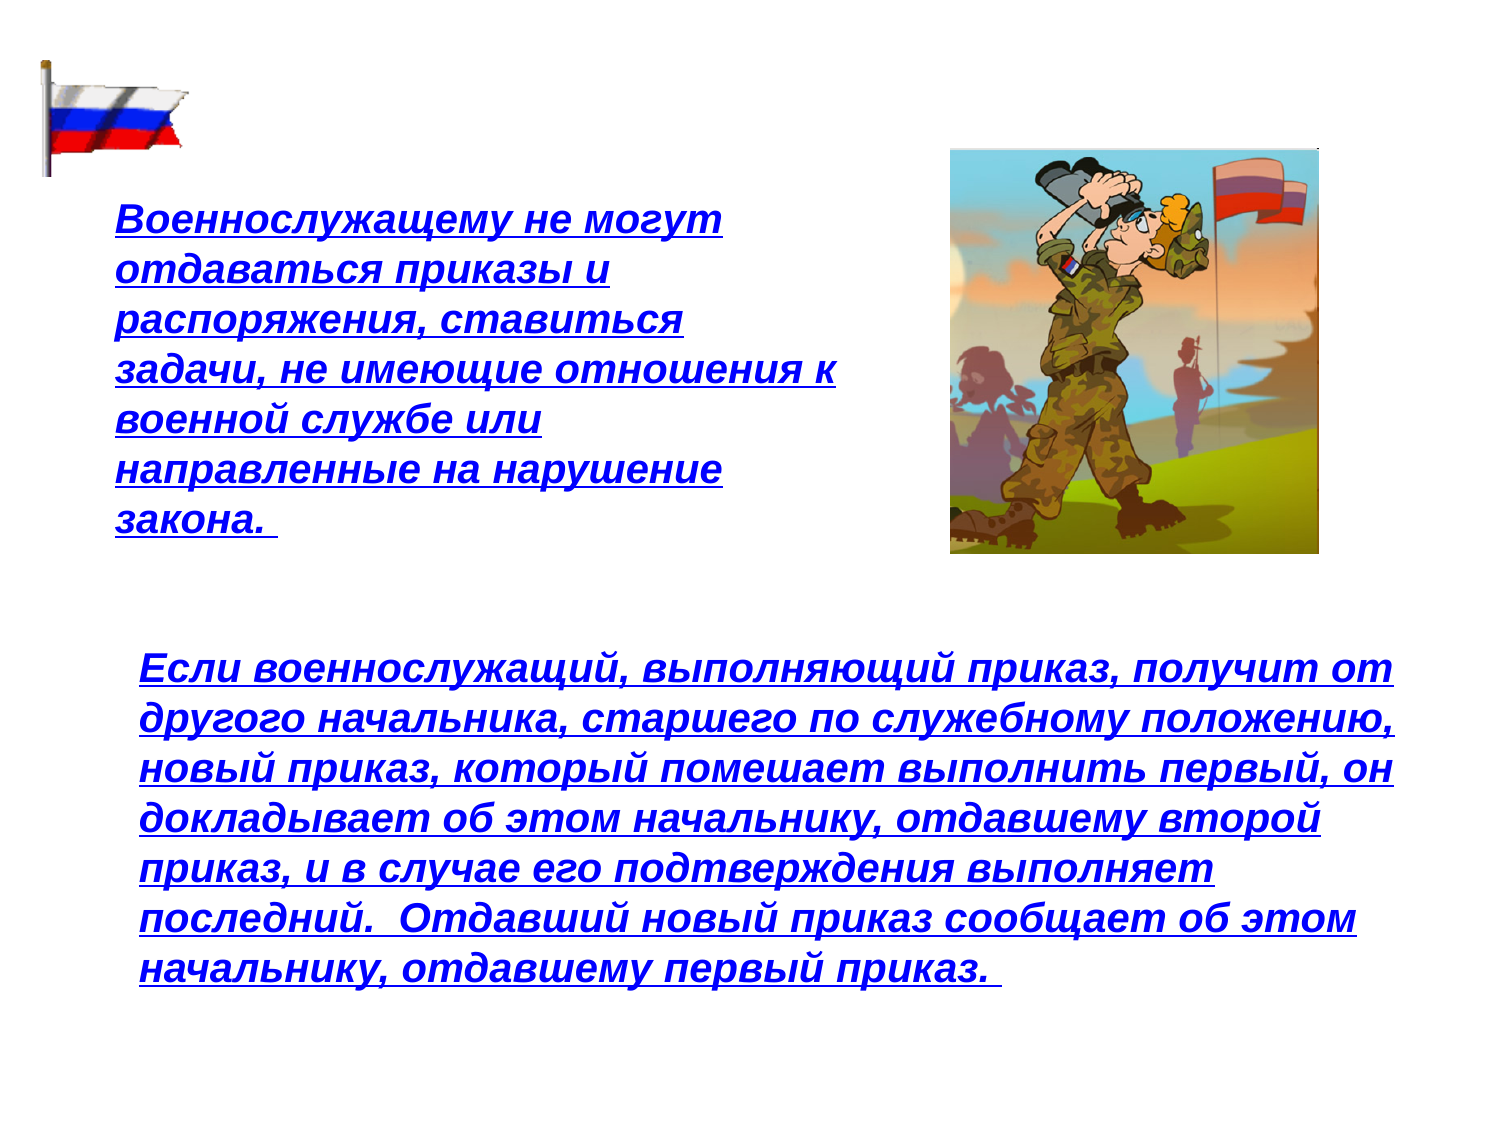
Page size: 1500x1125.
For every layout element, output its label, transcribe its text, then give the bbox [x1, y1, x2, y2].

text_box Если военнослужащий, выполняющий приказ, получит от другого начальника, старшего по служебному положению, новый приказ, который помешает выполнить первый, он докладывает об этом начальнику, отдавшему второй приказ, и в случае его подтверждения выполняет последний. Отдавший новый приказ сообщает об этом начальнику, отдавшему первый приказ. [123, 633, 1424, 999]
picture [950, 148, 1320, 554]
text_box Военнослужащему не могут отдаваться приказы и распоряжения, ставиться задачи, не имеющие отношения к военной службе или направленные на нарушение закона. [100, 184, 857, 550]
picture [36, 60, 194, 177]
